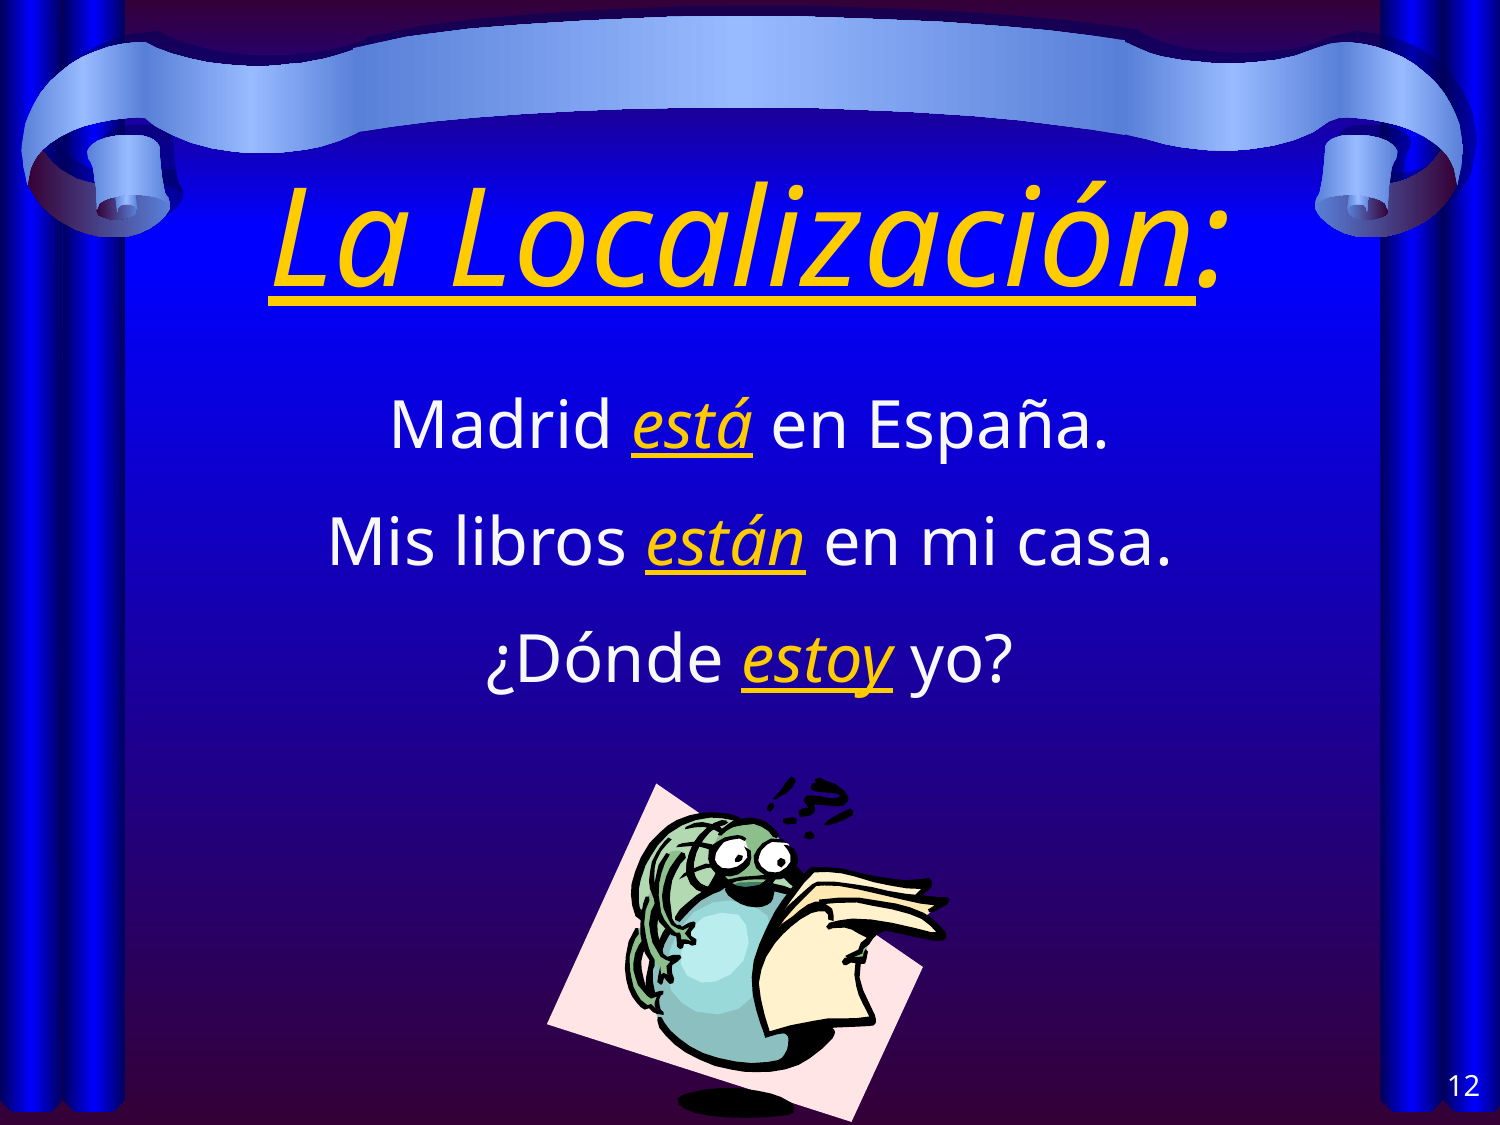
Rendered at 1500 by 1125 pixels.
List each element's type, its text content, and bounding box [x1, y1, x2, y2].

list Madrid está en España. Mis libros están en mi casa. ¿Dónde estoy yo? [112, 350, 1388, 738]
picture [546, 775, 954, 1125]
slide_number 12 [1187, 1050, 1500, 1125]
title La Localización: [112, 112, 1388, 300]
